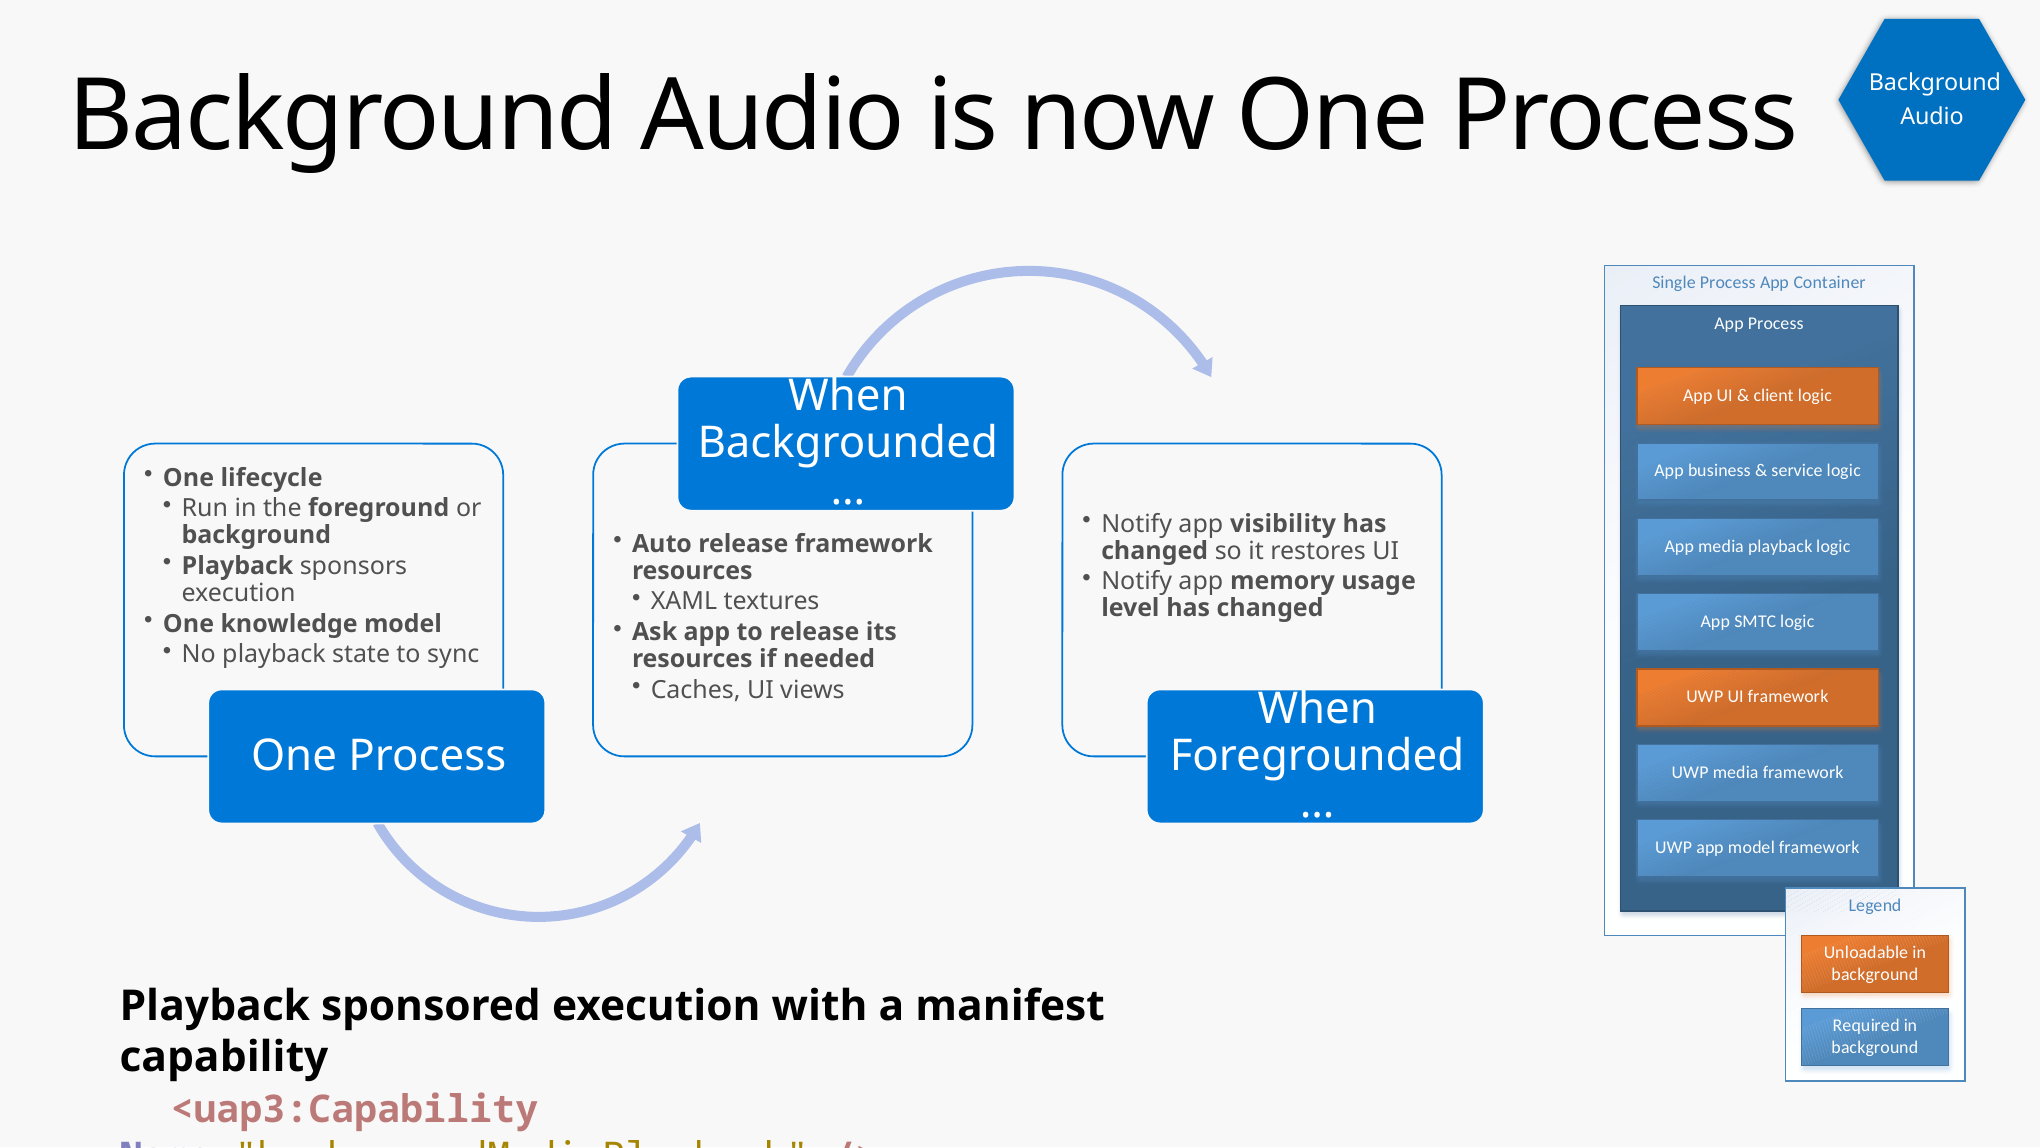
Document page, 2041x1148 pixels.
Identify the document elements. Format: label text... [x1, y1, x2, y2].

picture [1601, 262, 1968, 1083]
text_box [123, 146, 1485, 1054]
title Background Audio is now One Process [45, 48, 1996, 199]
text_box Playback sponsored execution with a manifest capability <uap3:Capability Name="backgroundMediaPlayback" /> [104, 970, 1325, 1148]
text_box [1838, 18, 2026, 181]
